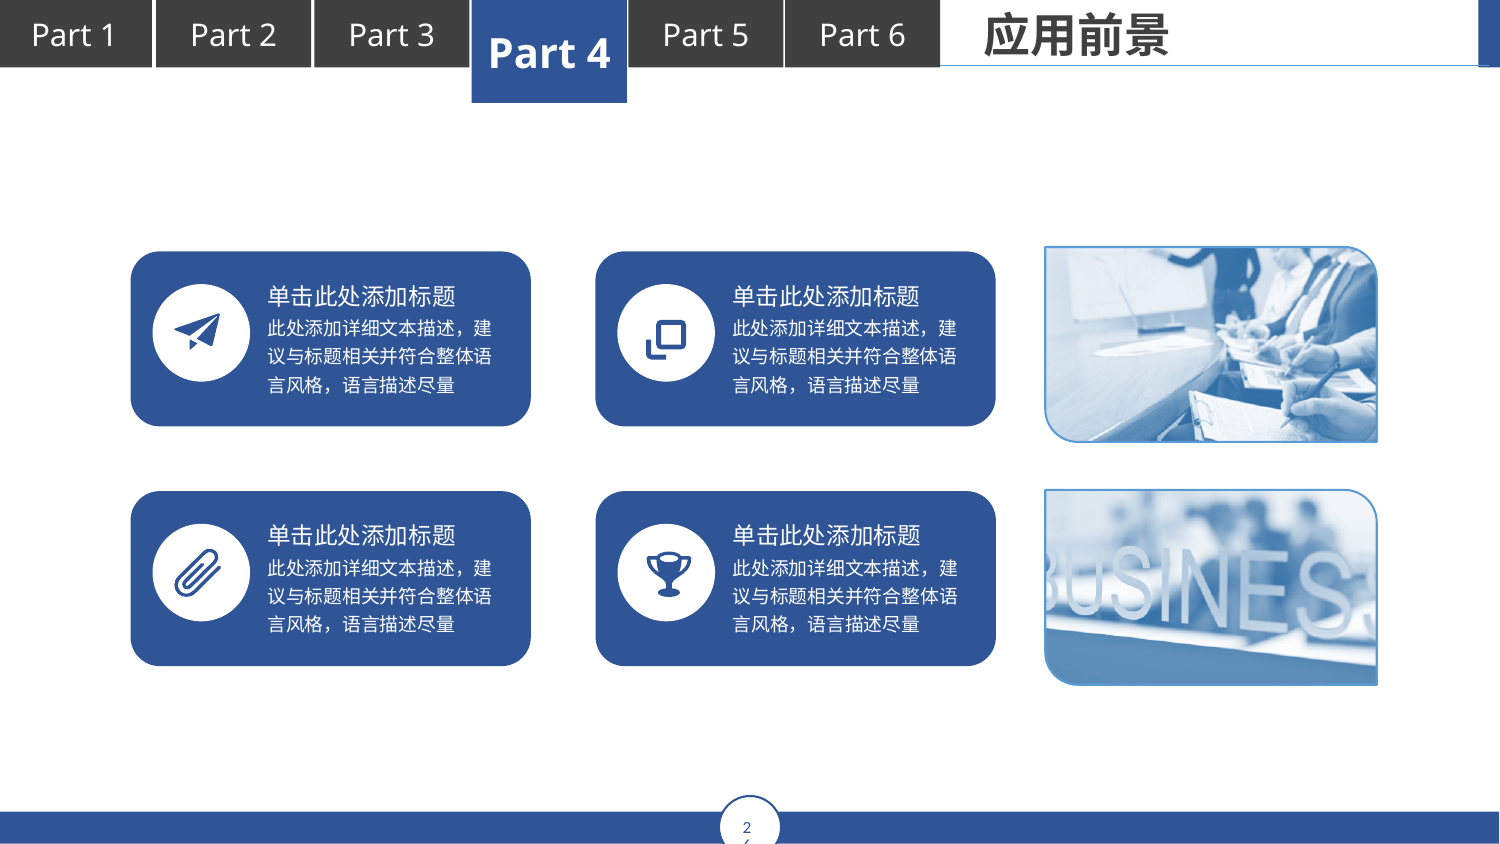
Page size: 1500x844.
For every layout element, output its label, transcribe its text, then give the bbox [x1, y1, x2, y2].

text_box [174, 548, 221, 597]
text_box [129, 490, 532, 668]
text_box [594, 250, 997, 428]
text_box [174, 313, 220, 347]
text_box [617, 284, 715, 382]
text_box [617, 523, 716, 622]
text_box 应用前景 [972, 0, 1183, 68]
text_box [656, 319, 687, 350]
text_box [267, 521, 507, 653]
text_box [267, 281, 507, 414]
text_box [594, 490, 997, 668]
text_box [646, 551, 692, 597]
text_box [129, 250, 532, 428]
text_box [152, 284, 251, 382]
text_box [1045, 246, 1377, 442]
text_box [732, 281, 972, 414]
text_box [646, 339, 667, 360]
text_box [732, 521, 972, 653]
text_box [189, 339, 198, 350]
text_box [152, 523, 251, 622]
text_box [1045, 489, 1377, 685]
